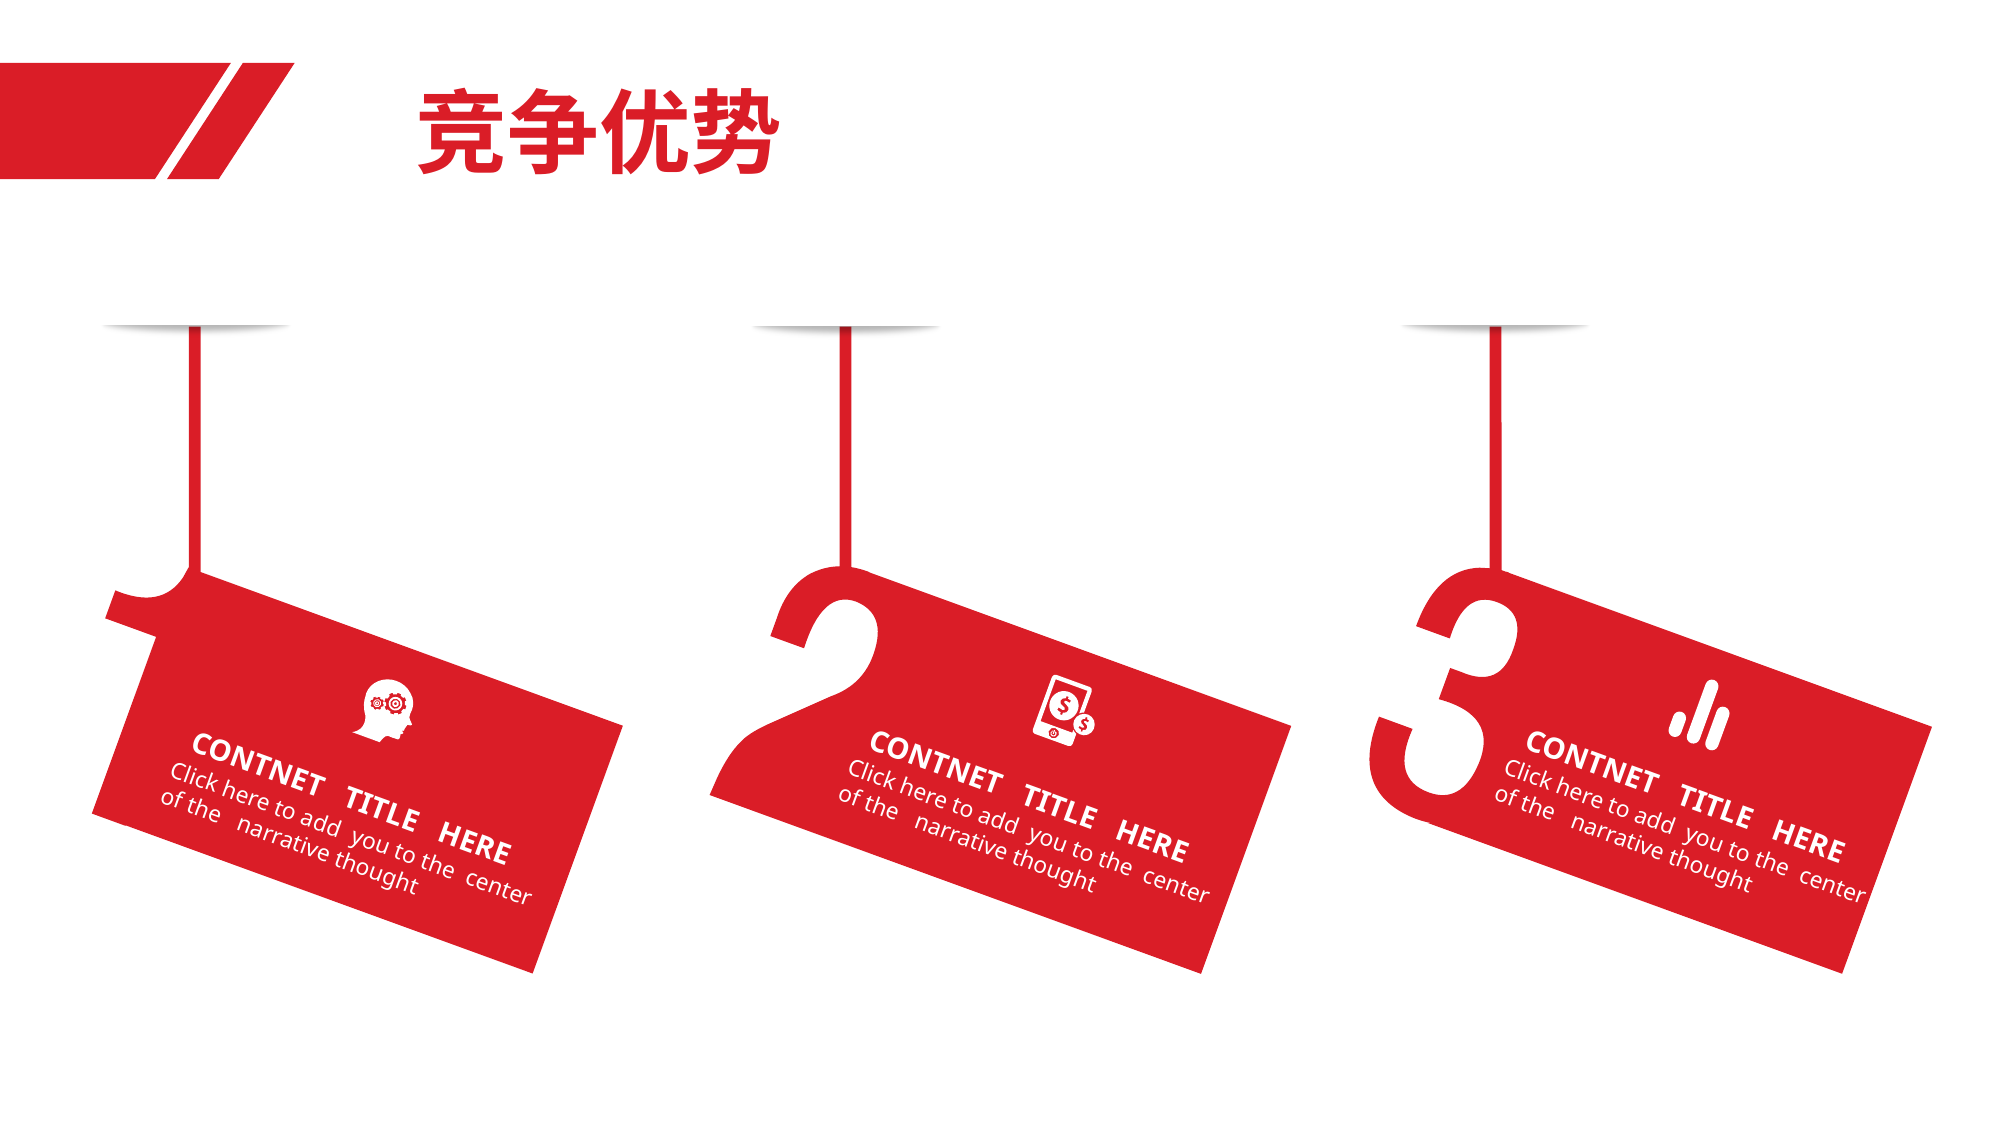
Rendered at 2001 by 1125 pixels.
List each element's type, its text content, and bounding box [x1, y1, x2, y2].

picture [98, 325, 294, 341]
text_box CONTNET TITLE HERE Click here to add you to the center of the narrative thought [1474, 693, 1904, 948]
text_box [1369, 341, 1932, 974]
picture [748, 326, 944, 342]
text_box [1040, 681, 1099, 745]
text_box 竞争优势 [401, 67, 798, 193]
text_box CONTNET TITLE HERE Click here to add you to the center of the narrative thought [818, 693, 1248, 948]
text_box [0, 62, 295, 180]
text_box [361, 680, 418, 744]
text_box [1676, 678, 1729, 746]
picture [1397, 325, 1593, 341]
text_box [91, 341, 623, 974]
text_box CONTNET TITLE HERE Click here to add you to the center of the narrative thought [141, 695, 571, 950]
text_box [709, 342, 1292, 974]
